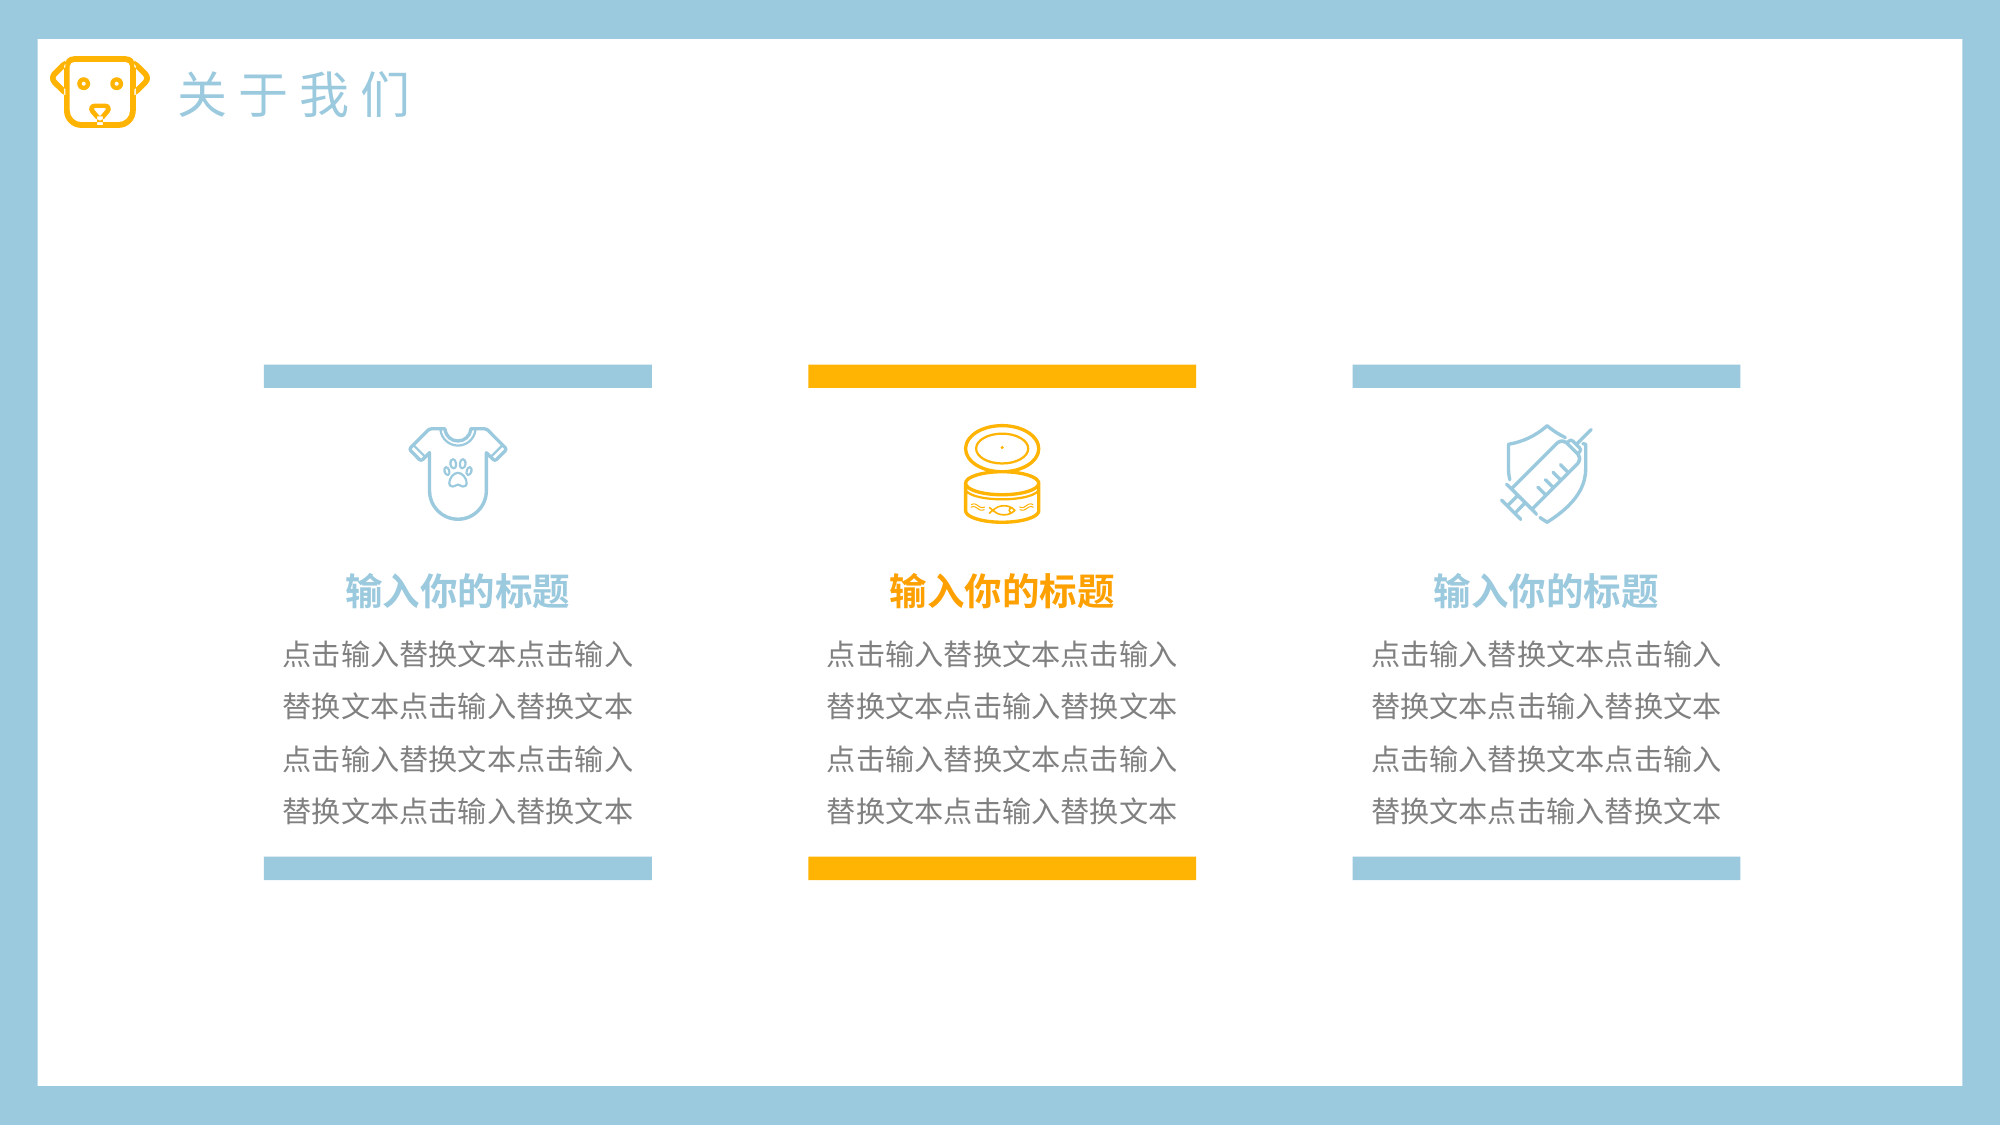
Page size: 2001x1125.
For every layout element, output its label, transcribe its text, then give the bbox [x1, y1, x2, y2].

text_box 关 于 我 们 [162, 56, 1126, 131]
text_box [0, 0, 2000, 1125]
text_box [808, 364, 1197, 881]
text_box [36, 38, 1963, 1087]
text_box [263, 364, 652, 881]
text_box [1352, 364, 1741, 881]
text_box [49, 56, 150, 128]
